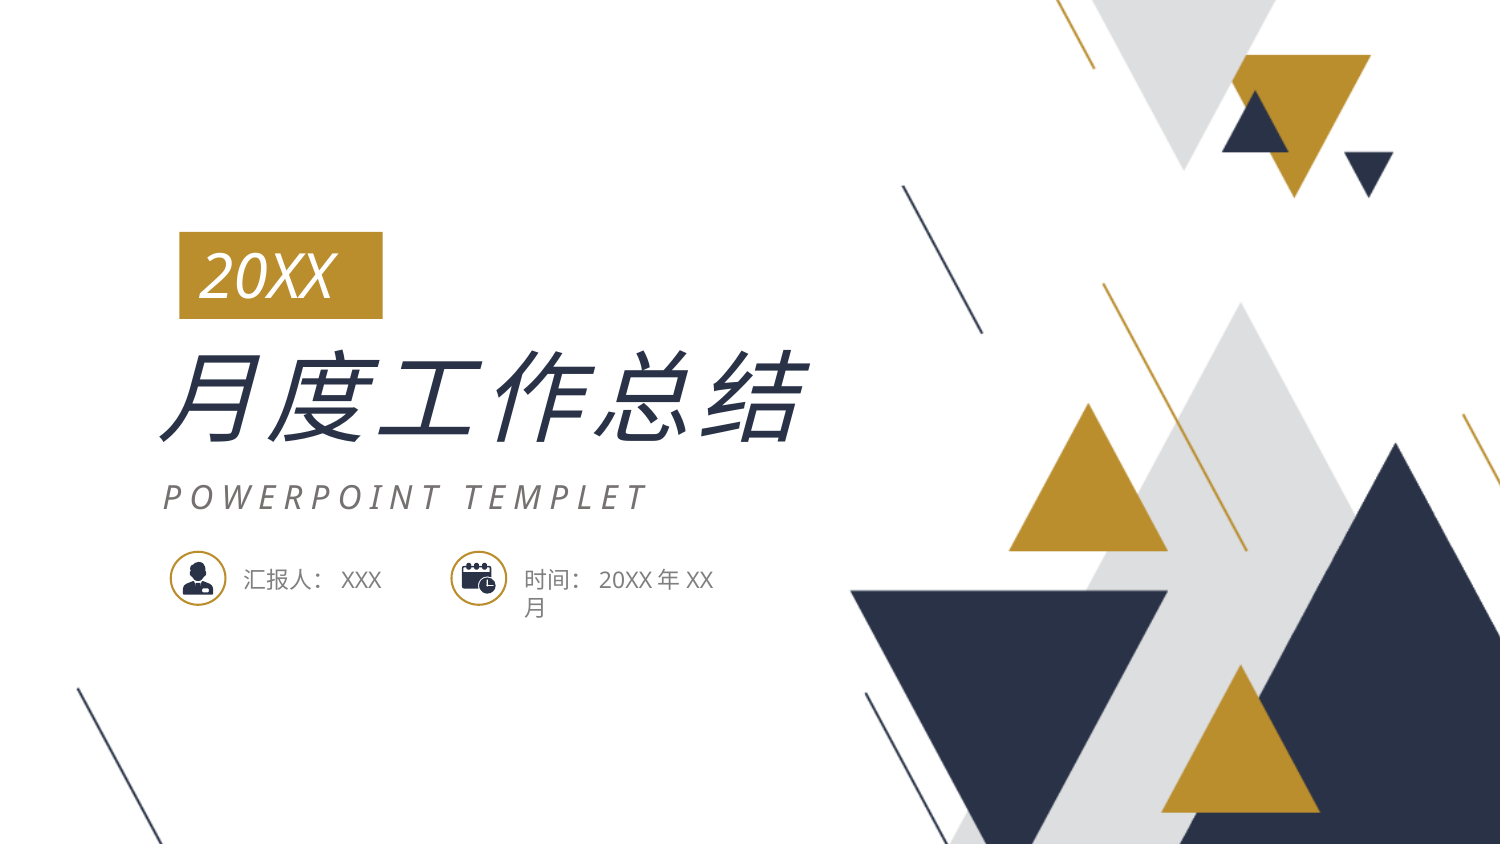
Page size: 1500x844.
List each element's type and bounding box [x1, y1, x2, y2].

text_box [179, 228, 556, 320]
text_box [170, 551, 739, 605]
picture [0, 0, 1500, 844]
